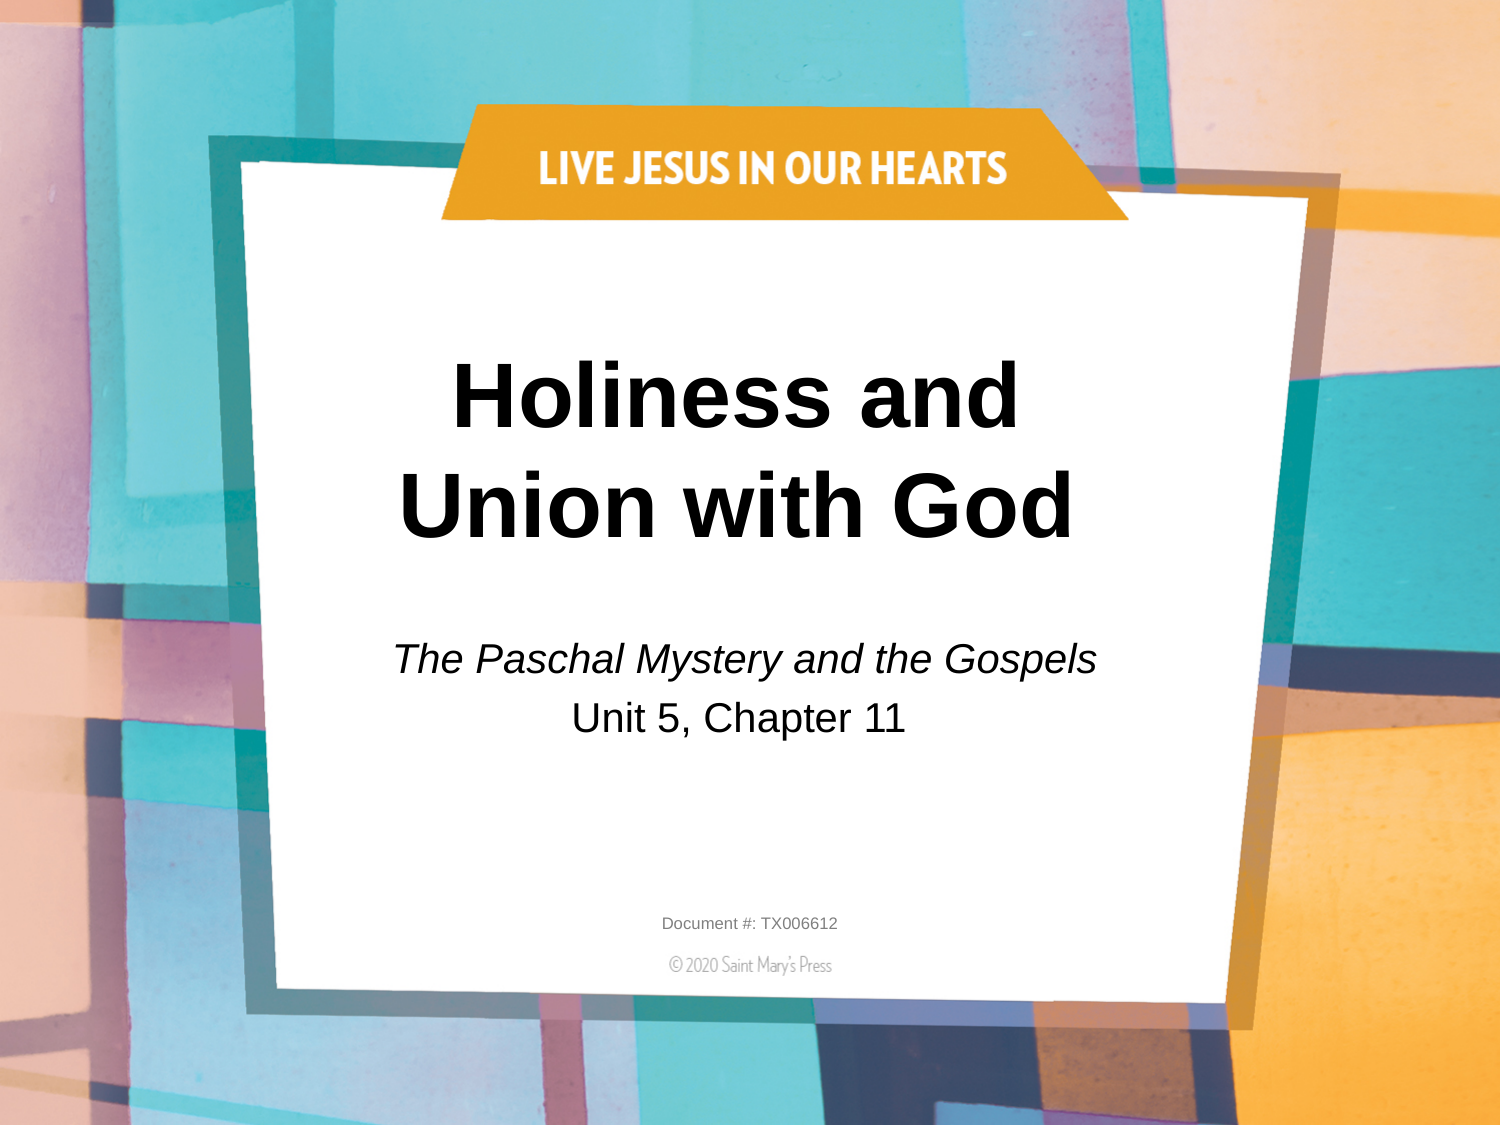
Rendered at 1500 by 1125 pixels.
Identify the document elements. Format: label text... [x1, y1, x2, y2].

title Holiness and Union with God [0, 324, 1500, 567]
text_box The Paschal Mystery and the Gospels Unit 5, Chapter 11 [0, 624, 1495, 788]
text_box Document #: TX006612 [0, 912, 1500, 933]
picture [0, 0, 1500, 324]
picture [0, 933, 1500, 1125]
picture [0, 567, 1500, 912]
